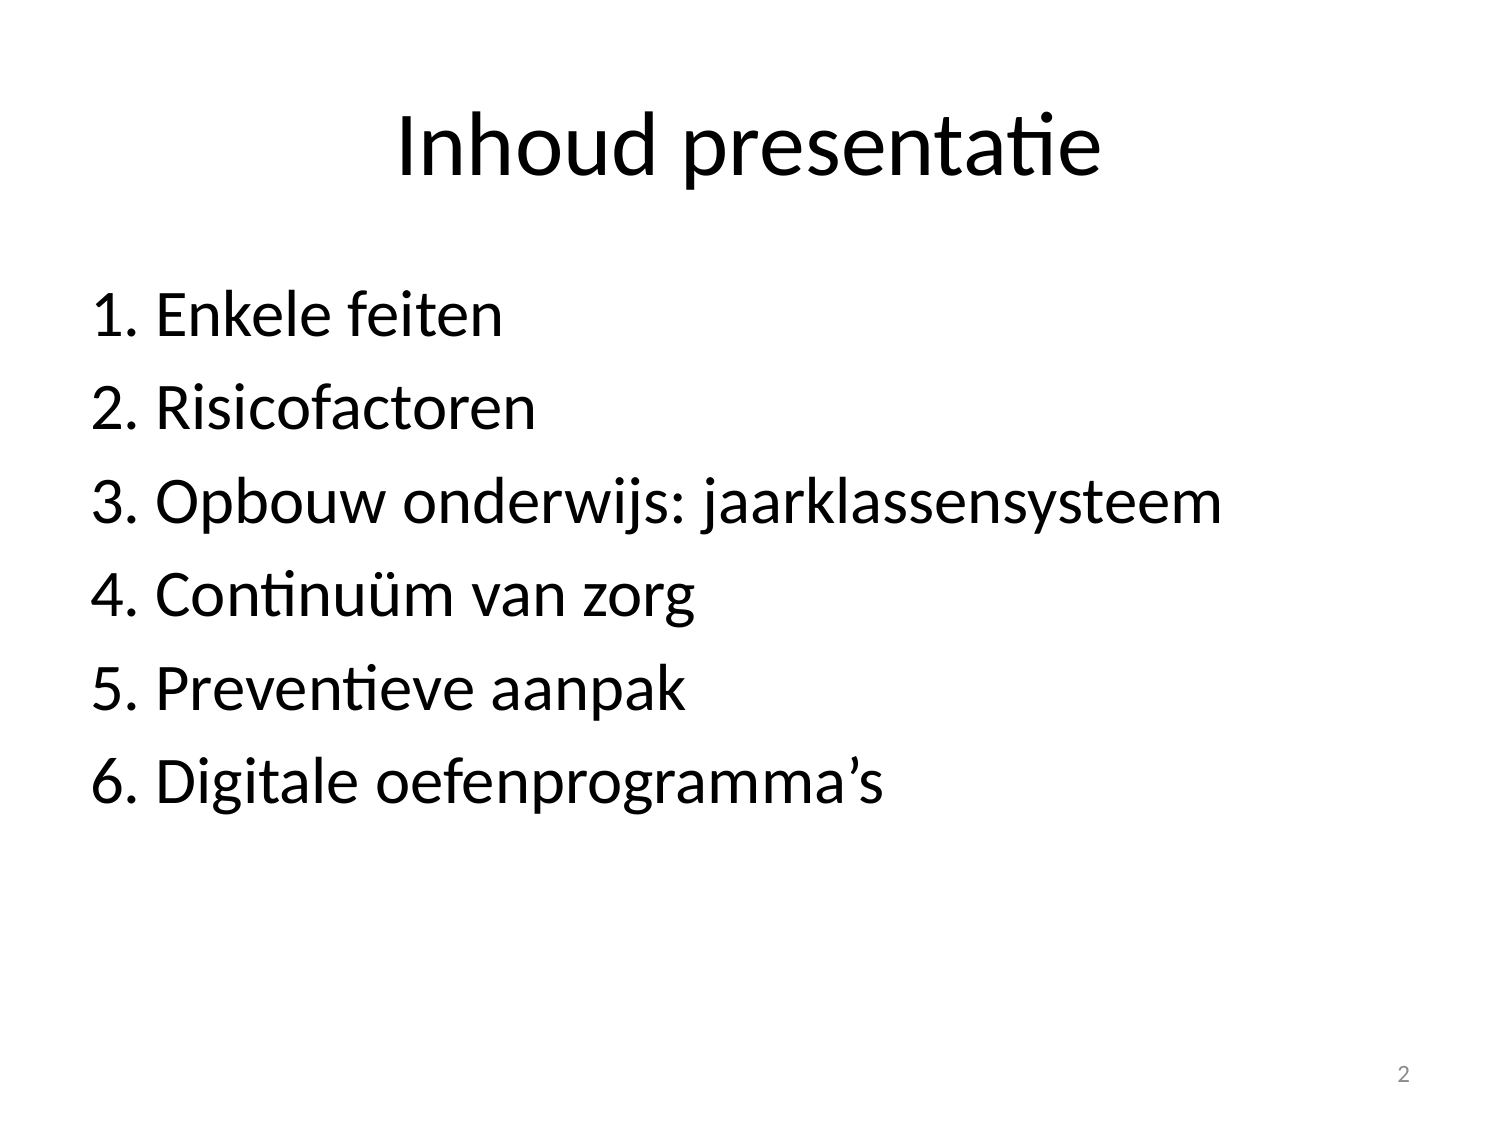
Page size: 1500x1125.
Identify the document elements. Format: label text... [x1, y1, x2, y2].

list 1. Enkele feiten 2. Risicofactoren 3. Opbouw onderwijs: jaarklassensysteem 4. Continuüm van zorg 5. Preventieve aanpak 6. Digitale oefenprogramma’s [75, 262, 1425, 1005]
title Inhoud presentatie [75, 45, 1425, 233]
slide_number 2 [1074, 1042, 1425, 1103]
